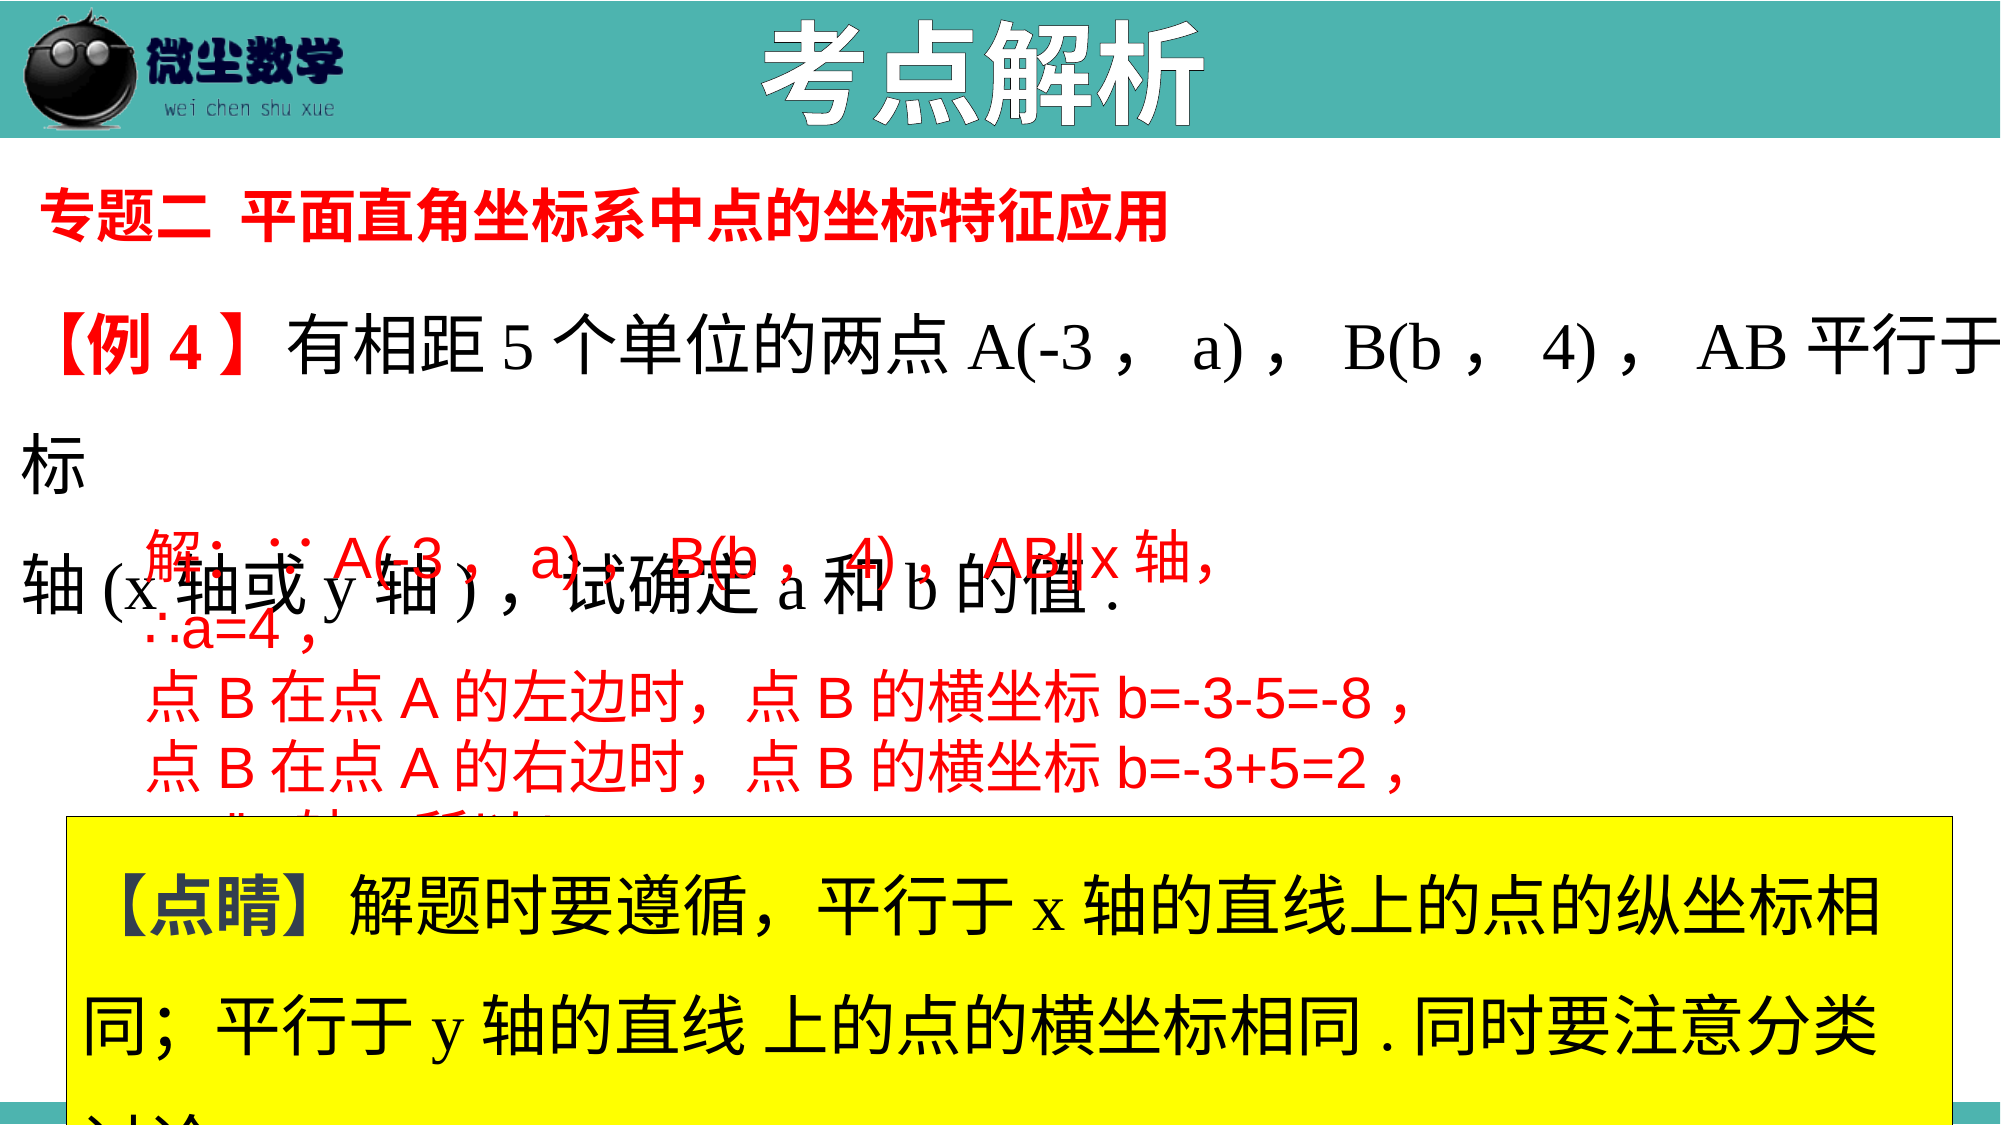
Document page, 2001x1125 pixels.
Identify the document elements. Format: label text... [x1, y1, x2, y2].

picture [0, 1, 2001, 1124]
text_box 解：∵A(-3，a)，B(b，4)，AB∥x轴， ∴a=4， 点B在点A的左边时，点B的横坐标b=-3-5=-8， 点B在点A的右边时，点B的横坐标b=-3+5=2， AB∥y轴，所以b=-3， 点A在点B的上边时，点A的纵坐标a=4+5=9， 点A在点B的下边时，点A的纵坐标a=4-5=-1 ∴AB∥x轴时，a=4，b=-8或2，AB∥y轴时，a=9或a=-1，b=-3. [130, 512, 1780, 816]
text_box 【例4】有相距5个单位的两点A(-3，a)，B(b，4)，AB平行于坐标 轴(x轴或y轴)，试确定a和b的值. [5, 255, 2000, 630]
text_box 【点睛】解题时要遵循，平行于x轴的直线上的点的纵坐标相同；平行于y轴的直线 上的点的横坐标相同.同时要注意分类讨论. [66, 816, 1953, 1125]
text_box 考点解析 [742, 0, 1223, 146]
text_box 专题二 平面直角坐标系中点的坐标特征应用 [23, 171, 1237, 255]
